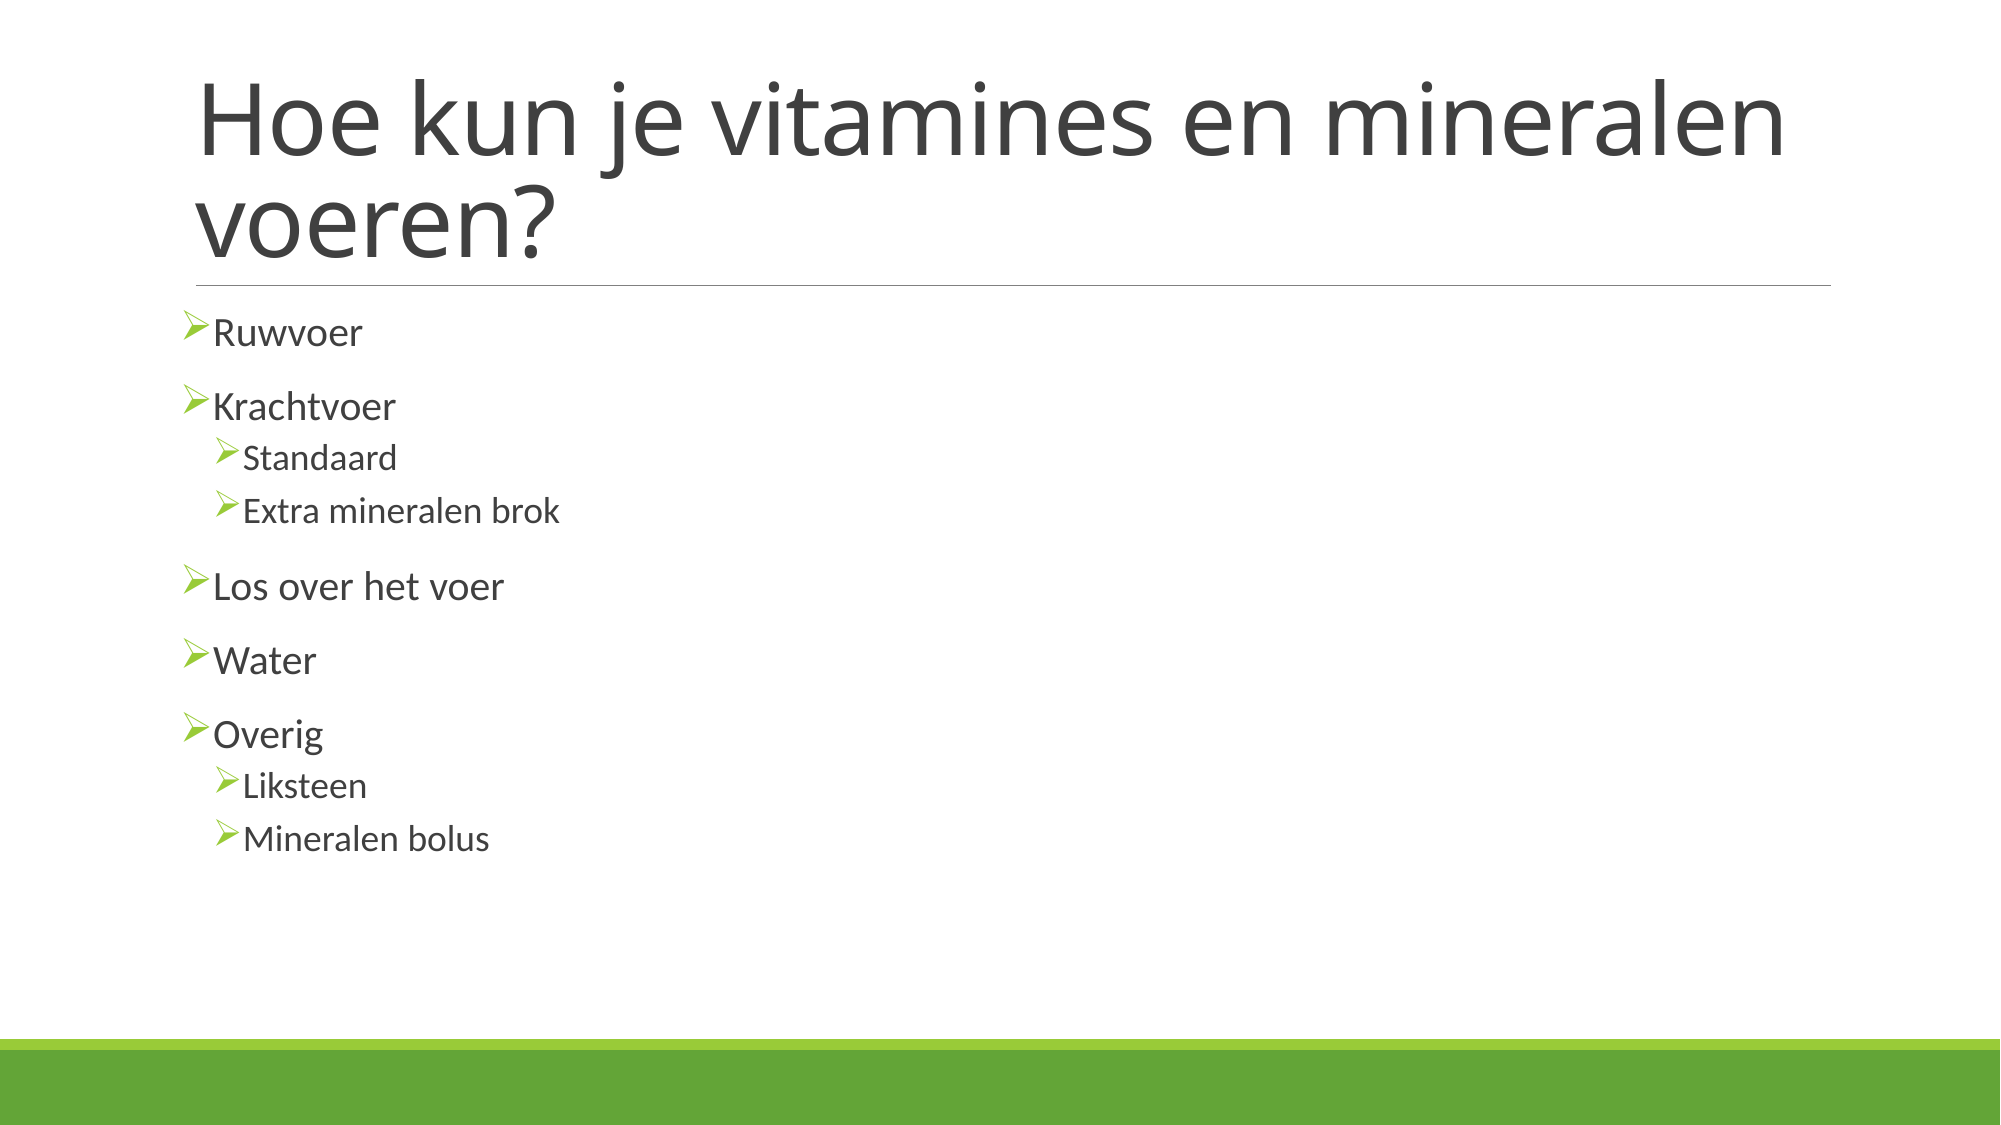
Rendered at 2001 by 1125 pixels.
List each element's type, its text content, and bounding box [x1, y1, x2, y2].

list Ruwvoer Krachtvoer Standaard Extra mineralen brok Los over het voer Water Overig Liksteen Mineralen bolus [180, 302, 1830, 963]
title Hoe kun je vitamines en mineralen voeren? [180, 47, 1830, 285]
